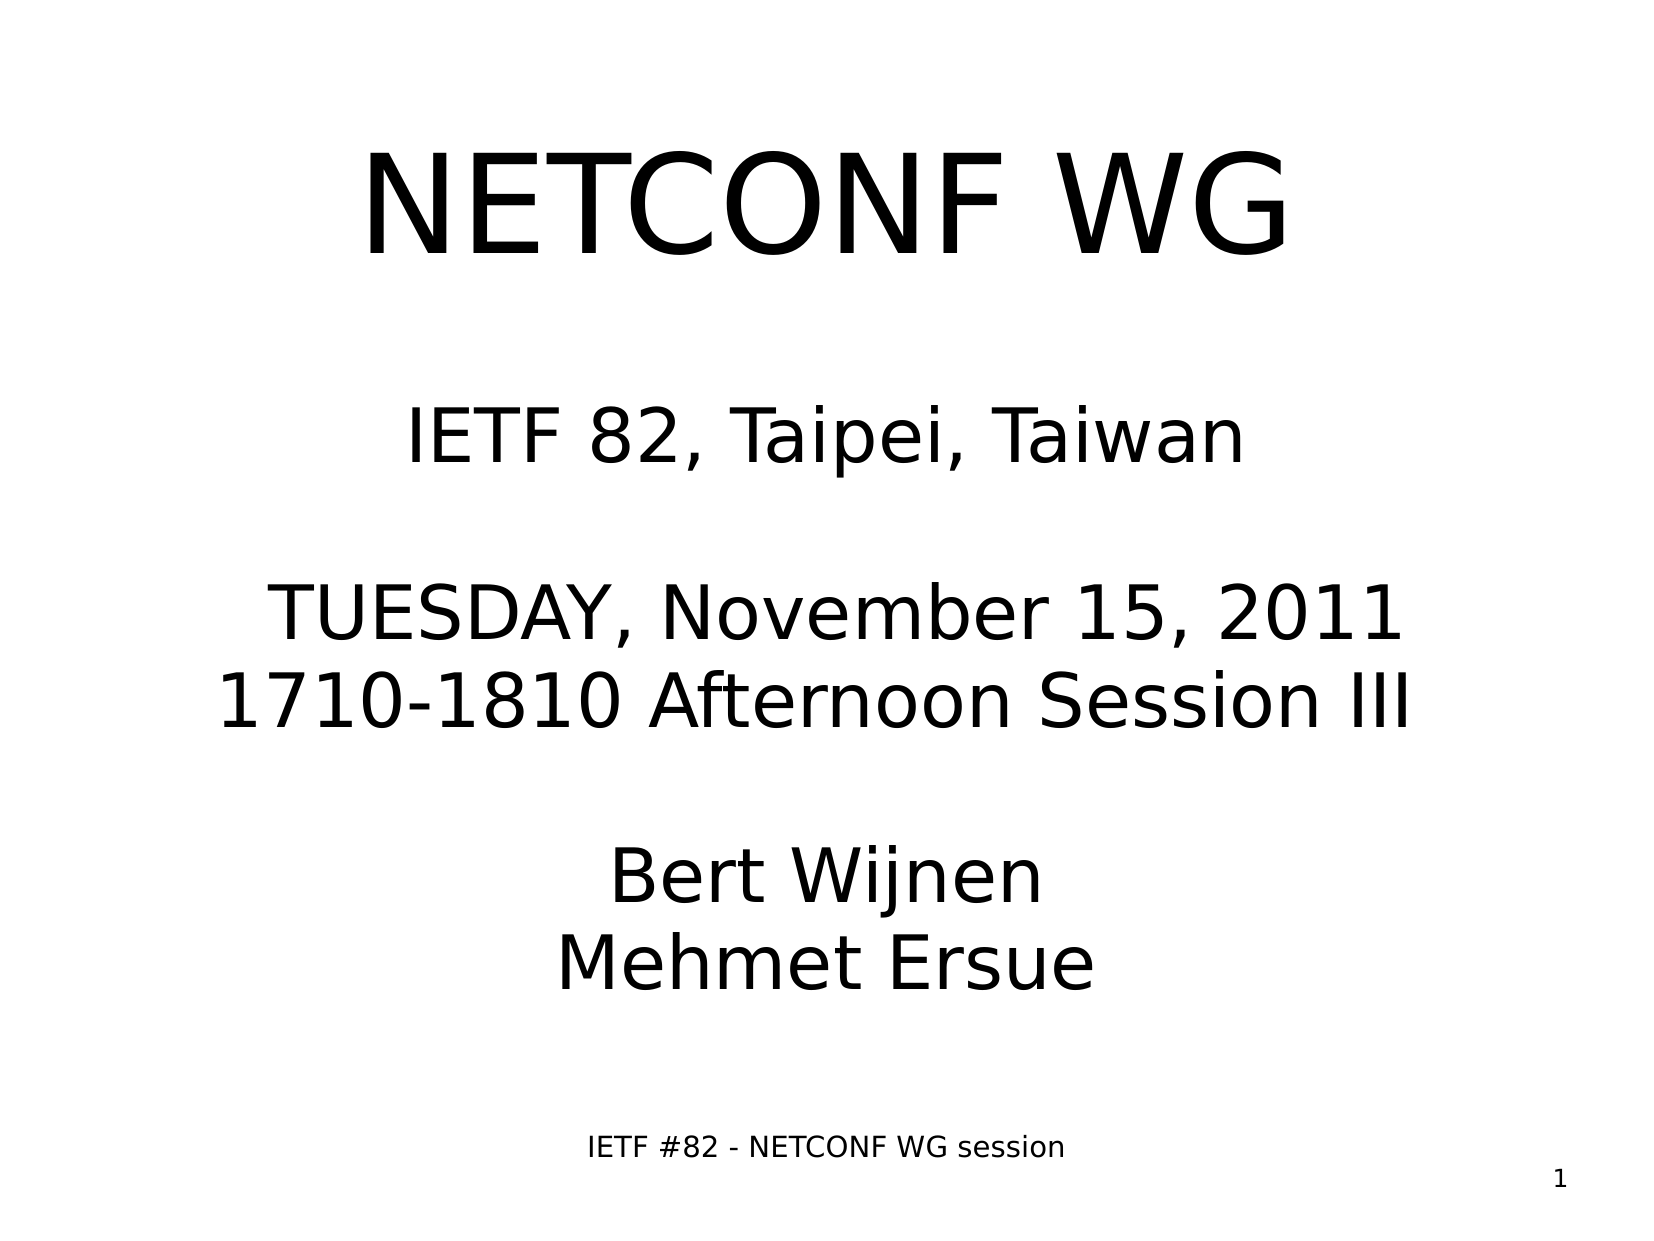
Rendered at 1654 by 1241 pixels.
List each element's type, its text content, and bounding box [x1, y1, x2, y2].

slide_number 1 [1185, 1129, 1569, 1214]
title NETCONF WG [82, 108, 1572, 297]
subtitle IETF 82, Taipei, Taiwan TUESDAY, November 15, 2011 1710-1810 Afternoon Session III Bert Wijnen Mehmet Ersue [82, 297, 1572, 1102]
footer IETF #82 - NETCONF WG session [565, 1129, 1088, 1214]
